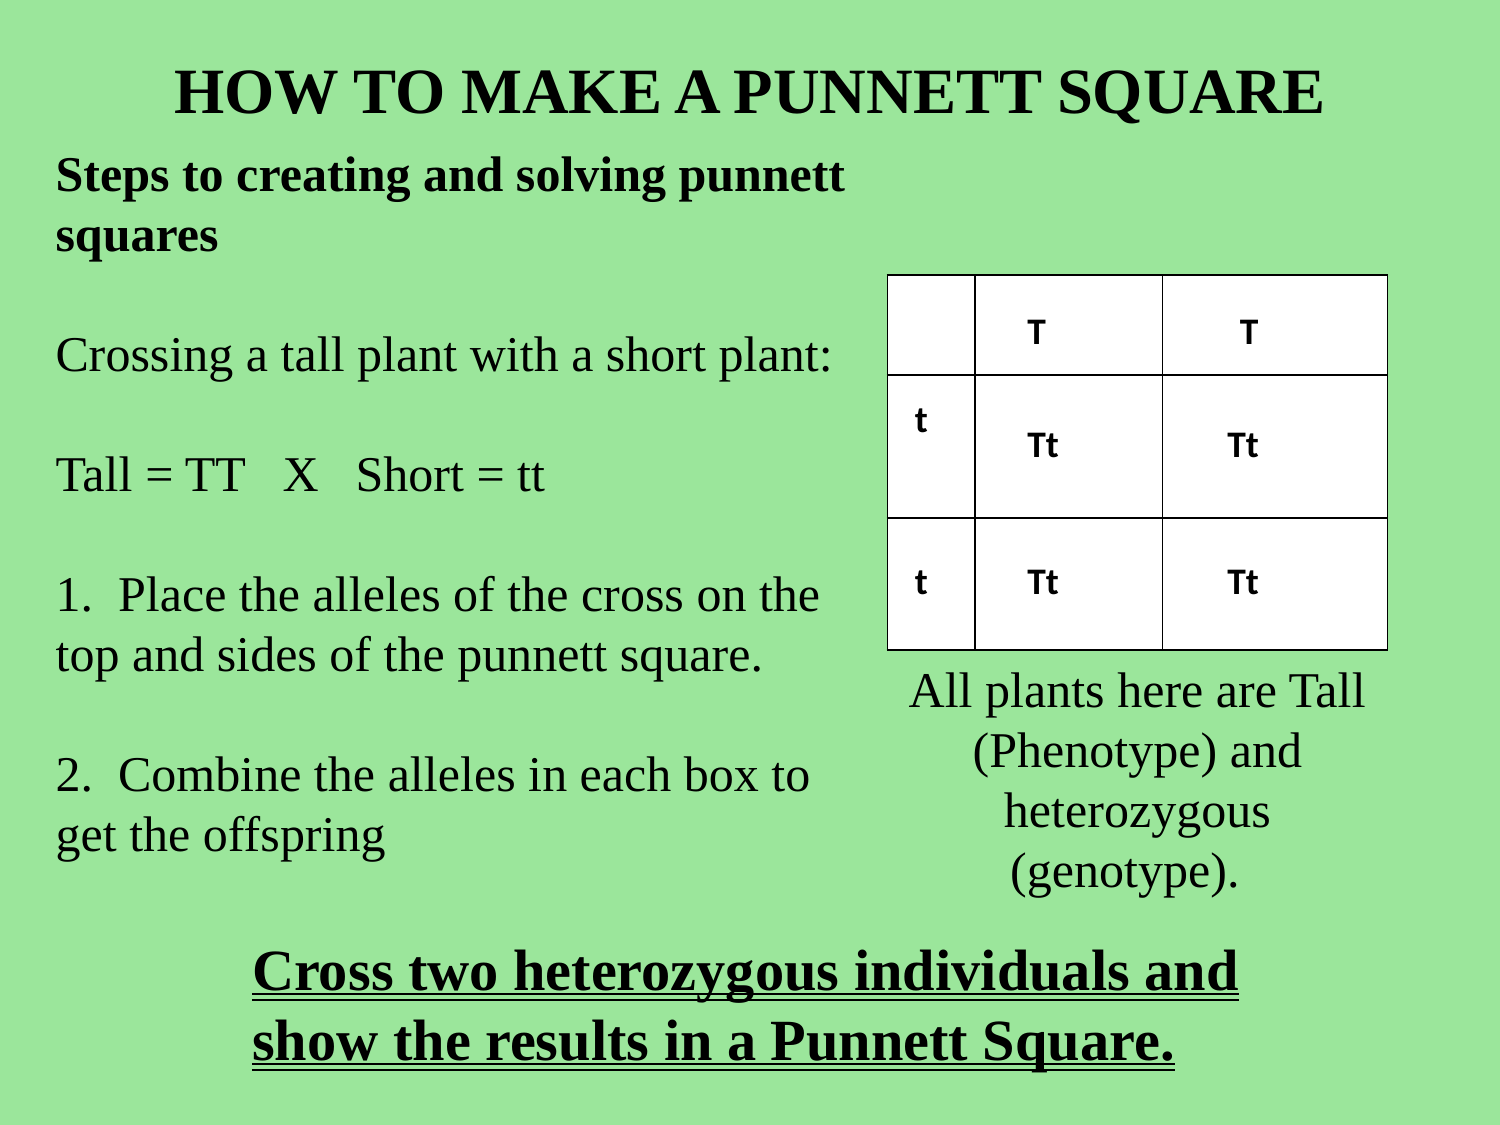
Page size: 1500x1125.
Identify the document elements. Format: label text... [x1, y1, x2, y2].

table_header [976, 276, 1162, 374]
table_cell [1163, 519, 1387, 649]
table_cell [1163, 376, 1387, 517]
title HOW TO MAKE A PUNNETT SQUARE [75, 12, 1425, 163]
text_box t [900, 549, 950, 610]
table_header [1163, 276, 1387, 374]
text_box Tt [1012, 549, 1088, 610]
text_box Steps to creating and solving punnett squares Crossing a tall plant with a short plant: Tall = TT X Short = tt 1. Place the alleles of the cross on the top and sides of the punnett square. 2. Combine the alleles in each box to get the offspring [40, 134, 875, 869]
table_cell [888, 519, 974, 649]
text_box Tt [1212, 412, 1300, 473]
text_box t [900, 387, 950, 448]
text_box Tt [1212, 549, 1300, 610]
table_cell [976, 519, 1162, 649]
text_box T [1224, 299, 1275, 360]
text_box Tt [1012, 412, 1100, 473]
table_header [888, 276, 974, 374]
text_box All plants here are Tall (Phenotype) and heterozygous (genotype). [887, 649, 1388, 950]
table_cell [976, 376, 1162, 517]
text_box Cross two heterozygous individuals and show the results in a Punnett Square. [237, 924, 1350, 1080]
text_box T [1012, 299, 1088, 360]
table_cell [888, 376, 974, 517]
